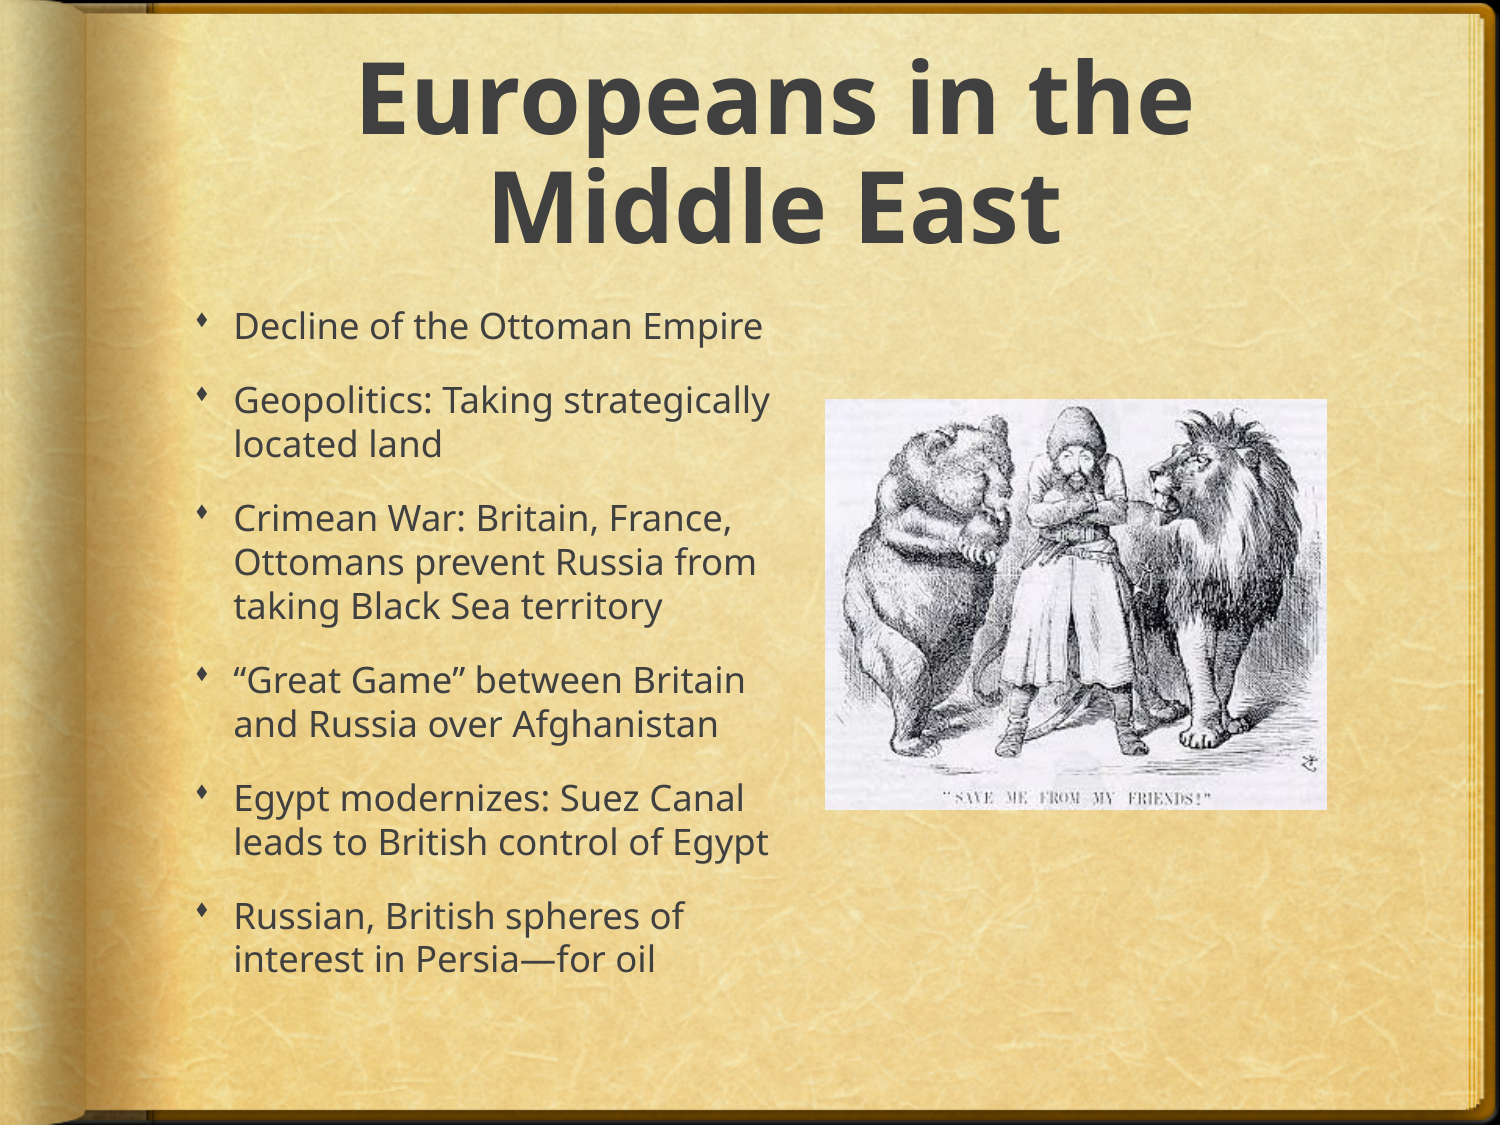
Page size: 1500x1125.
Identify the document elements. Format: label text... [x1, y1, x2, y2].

list Decline of the Ottoman Empire Geopolitics: Taking strategically located land Crimean War: Britain, France, Ottomans prevent Russia from taking Black Sea territory “Great Game” between Britain and Russia over Afghanistan Egypt modernizes: Suez Canal leads to British control of Egypt Russian, British spheres of interest in Persia—for oil [178, 295, 825, 1005]
picture [0, 0, 1500, 1125]
title Europeans in the Middle East [178, 45, 1372, 265]
